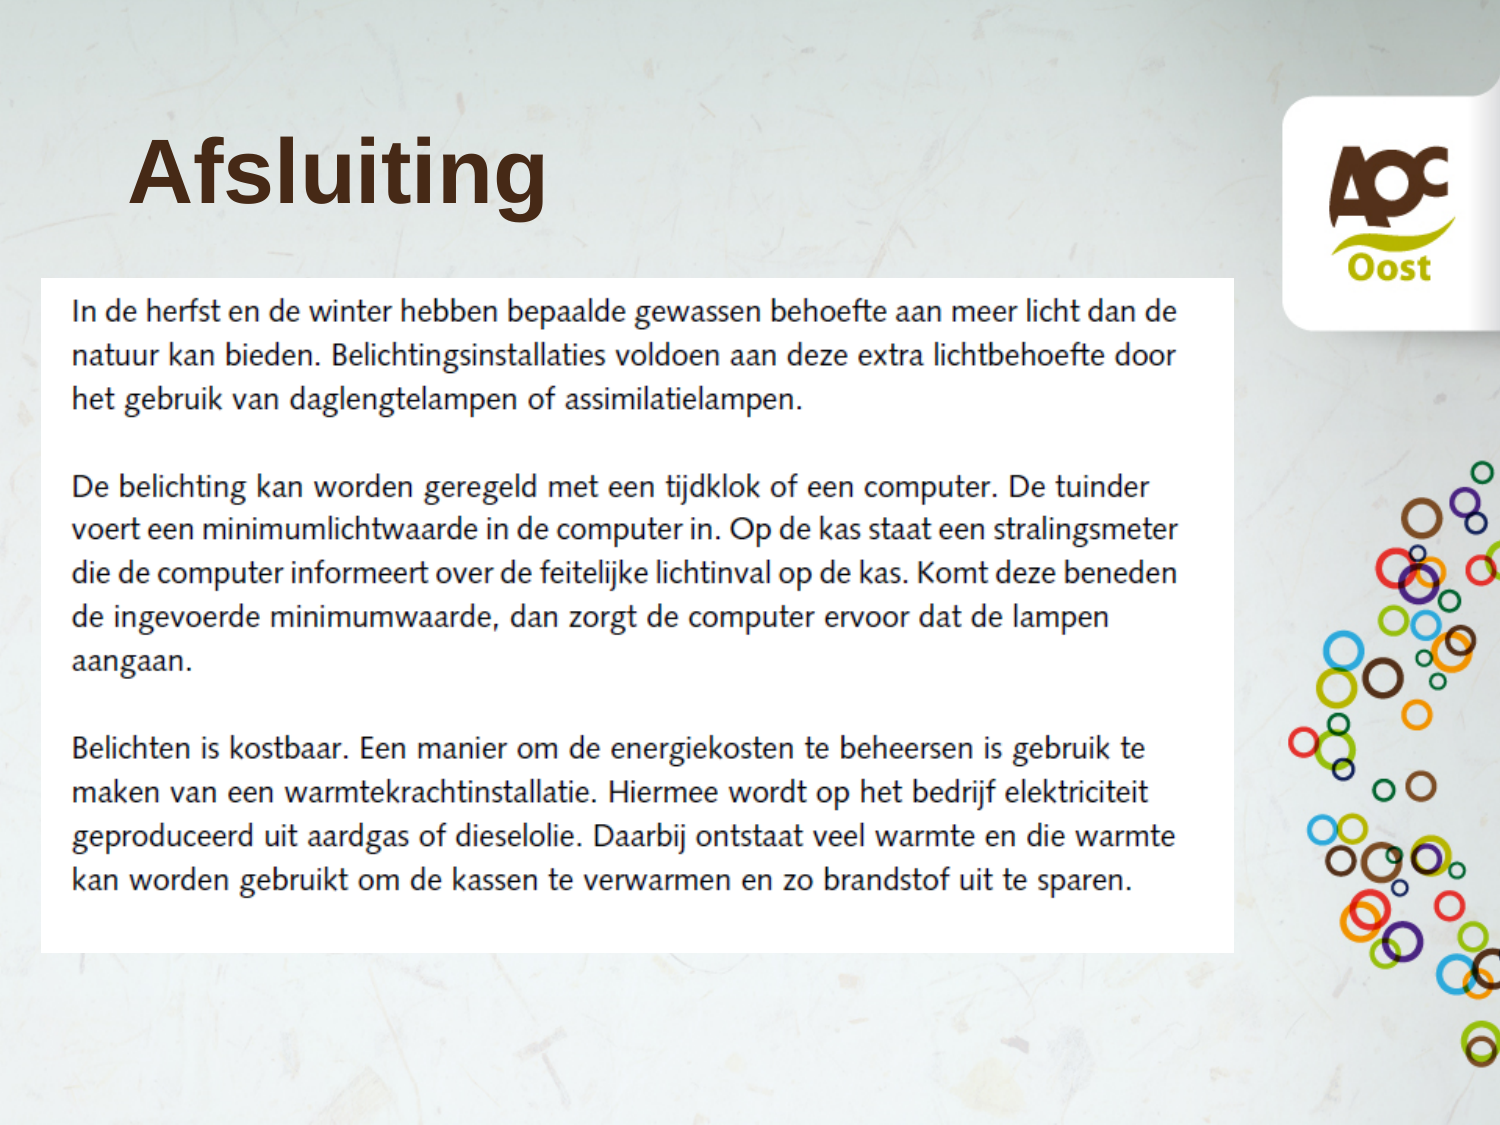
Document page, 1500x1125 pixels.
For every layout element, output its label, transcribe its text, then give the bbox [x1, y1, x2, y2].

title Afsluiting [112, 78, 1199, 256]
picture [0, 0, 1500, 1125]
